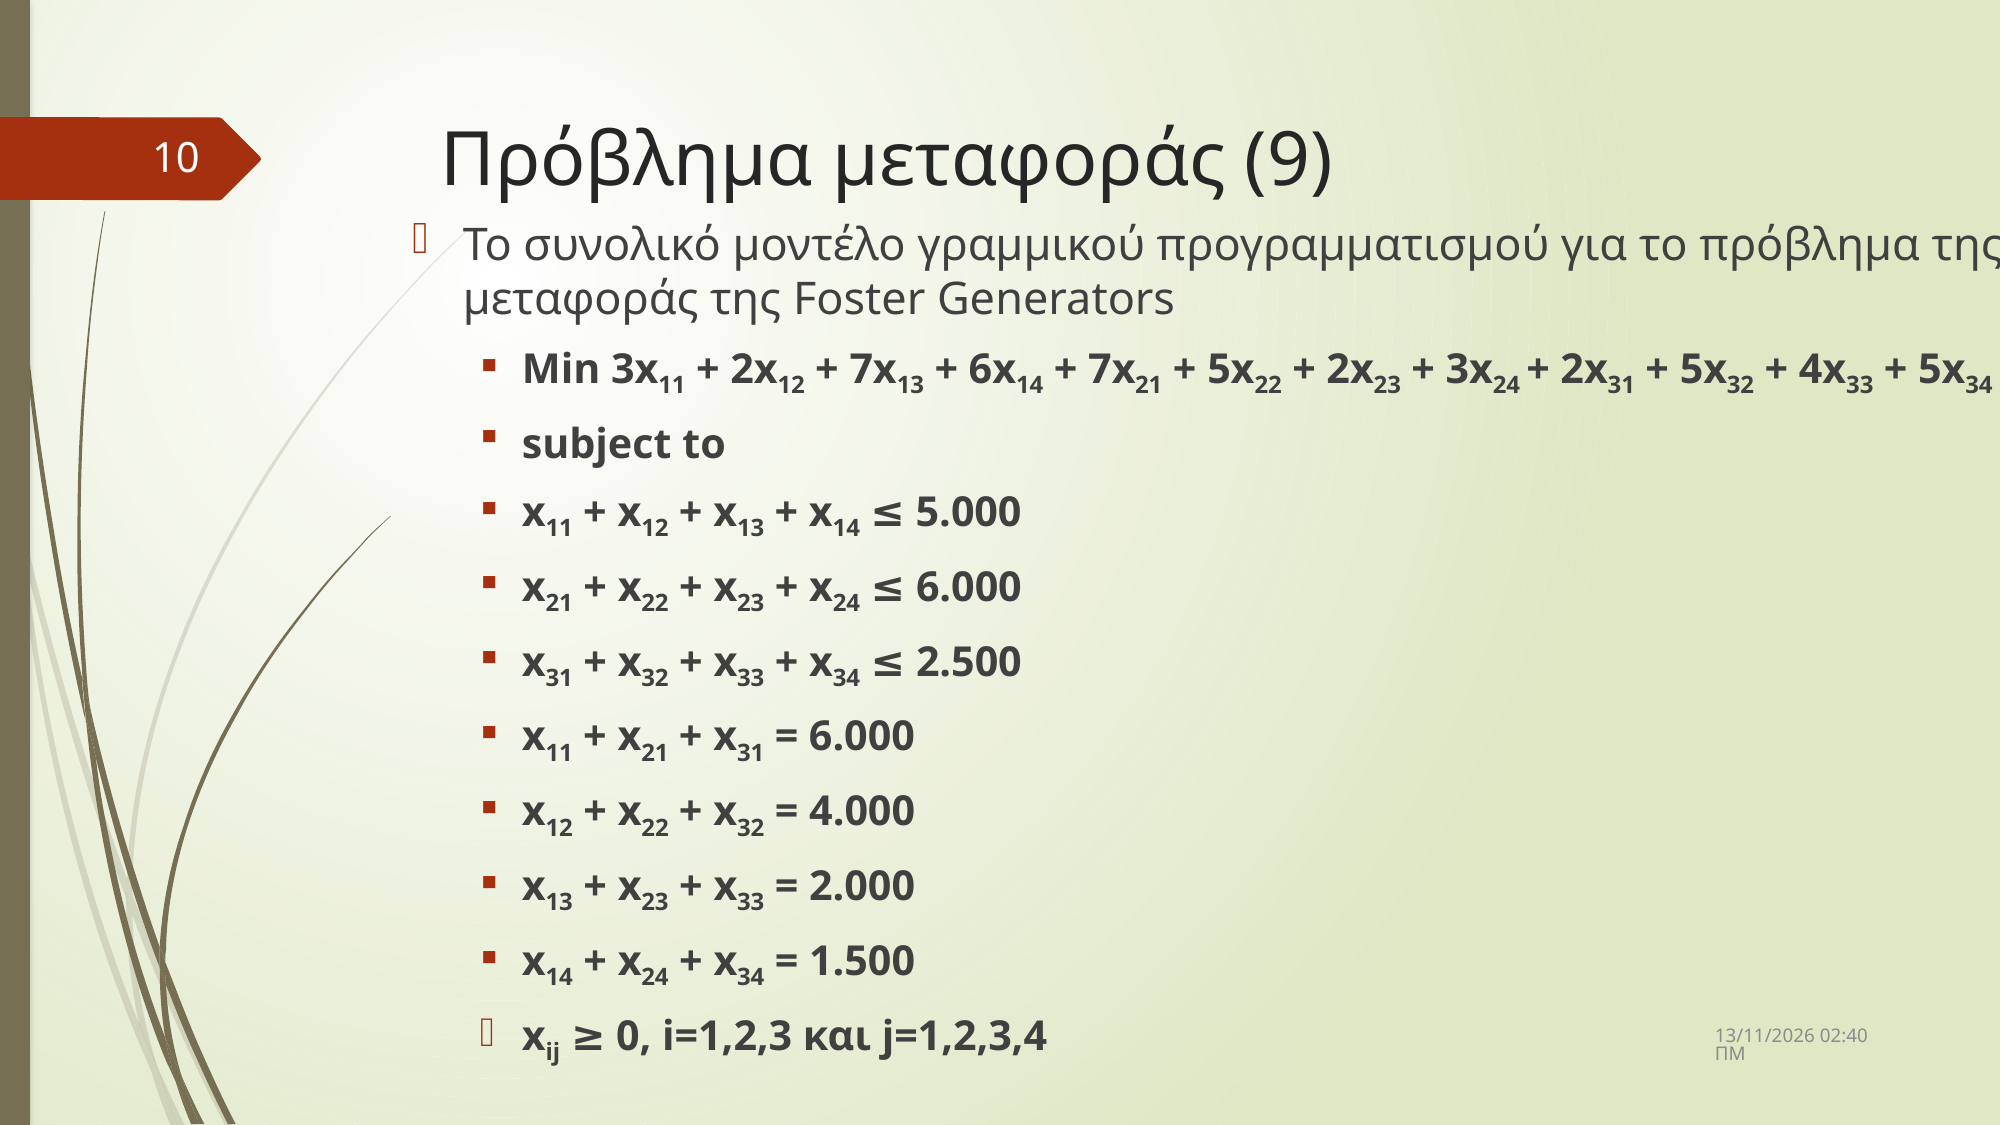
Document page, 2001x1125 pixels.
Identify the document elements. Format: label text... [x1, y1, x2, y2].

slide_number 10 [87, 129, 216, 190]
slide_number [1699, 1005, 1888, 1067]
list Το συνολικό μοντέλο γραμμικού προγραμματισμού για το πρόβλημα της μεταφοράς της Foster Generators Min 3x11 + 2x12 + 7x13 + 6x14 + 7x21 + 5x22 + 2x23 + 3x24 + 2x31 + 5x32 + 4x33 + 5x34 subject to x11 + x12 + x13 + x14 ≤ 5.000 x21 + x22 + x23 + x24 ≤ 6.000 x31 + x32 + x33 + x34 ≤ 2.500 x11 + x21 + x31 = 6.000 x12 + x22 + x32 = 4.000 x13 + x23 + x33 = 2.000 x14 + x24 + x34 = 1.500 xij ≥ 0, i=1,2,3 και j=1,2,3,4 [397, 208, 2000, 1113]
title Πρόβλημα μεταφοράς (9) [425, 102, 1888, 208]
